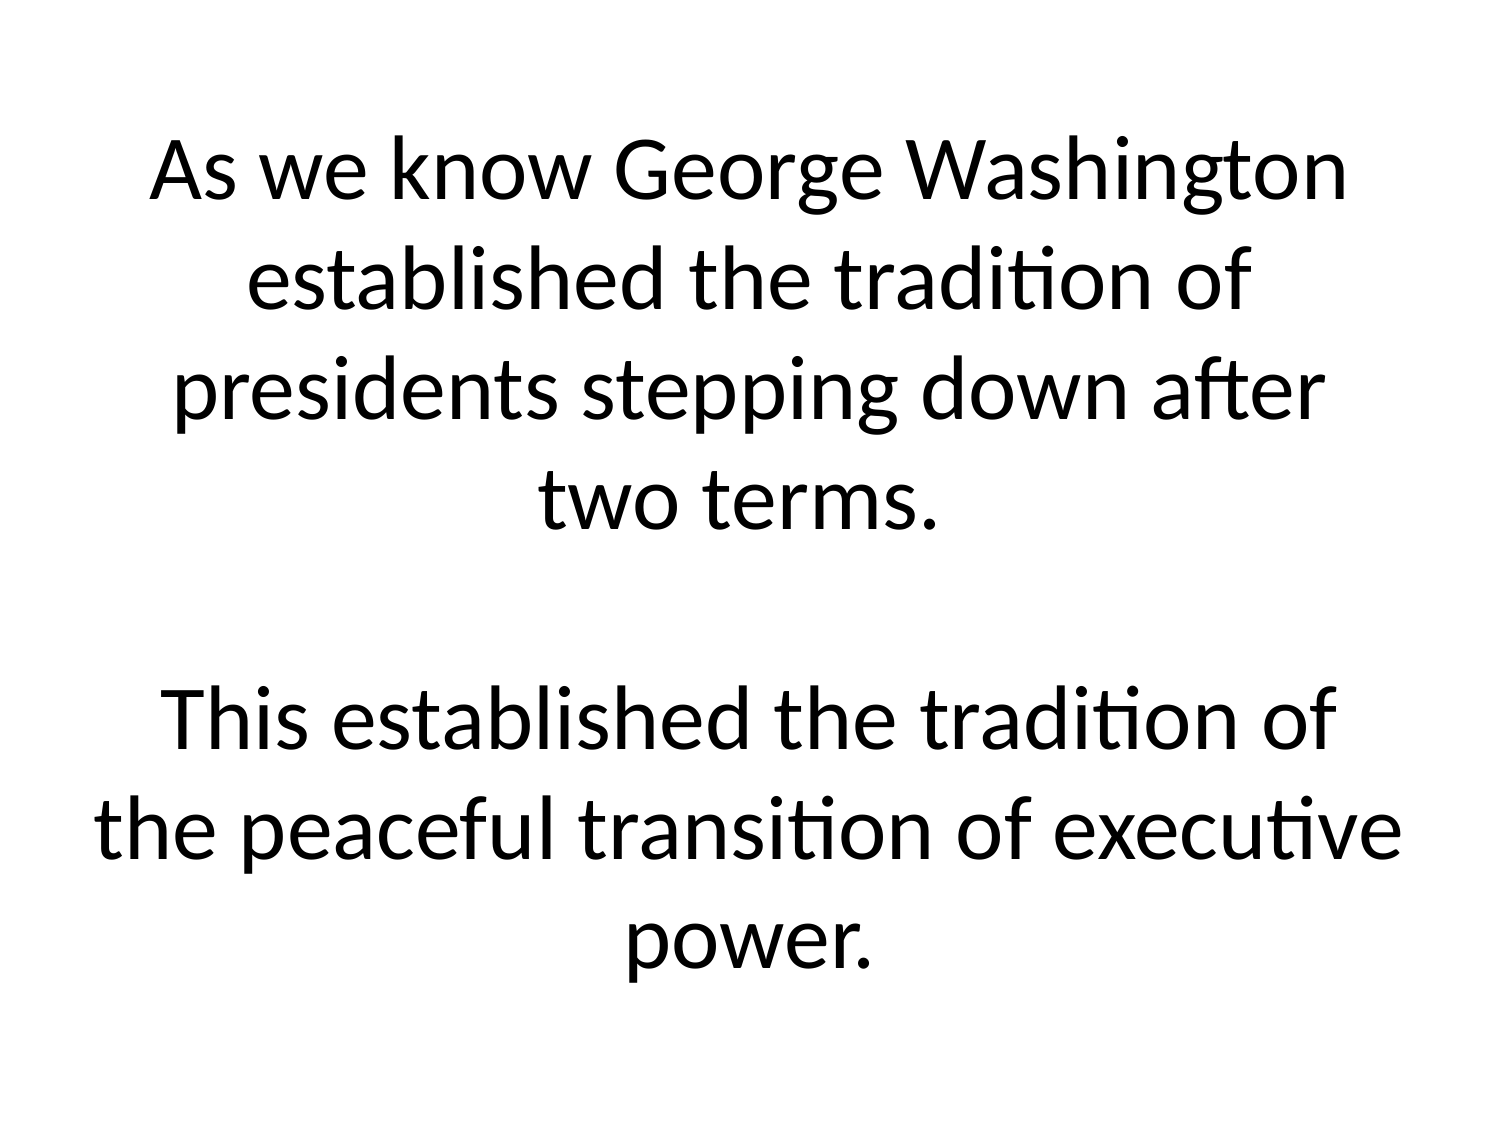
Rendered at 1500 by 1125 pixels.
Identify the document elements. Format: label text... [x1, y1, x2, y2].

title As we know George Washington established the tradition of presidents stepping down after two terms. This established the tradition of the peaceful transition of executive power. [74, 44, 1426, 1051]
